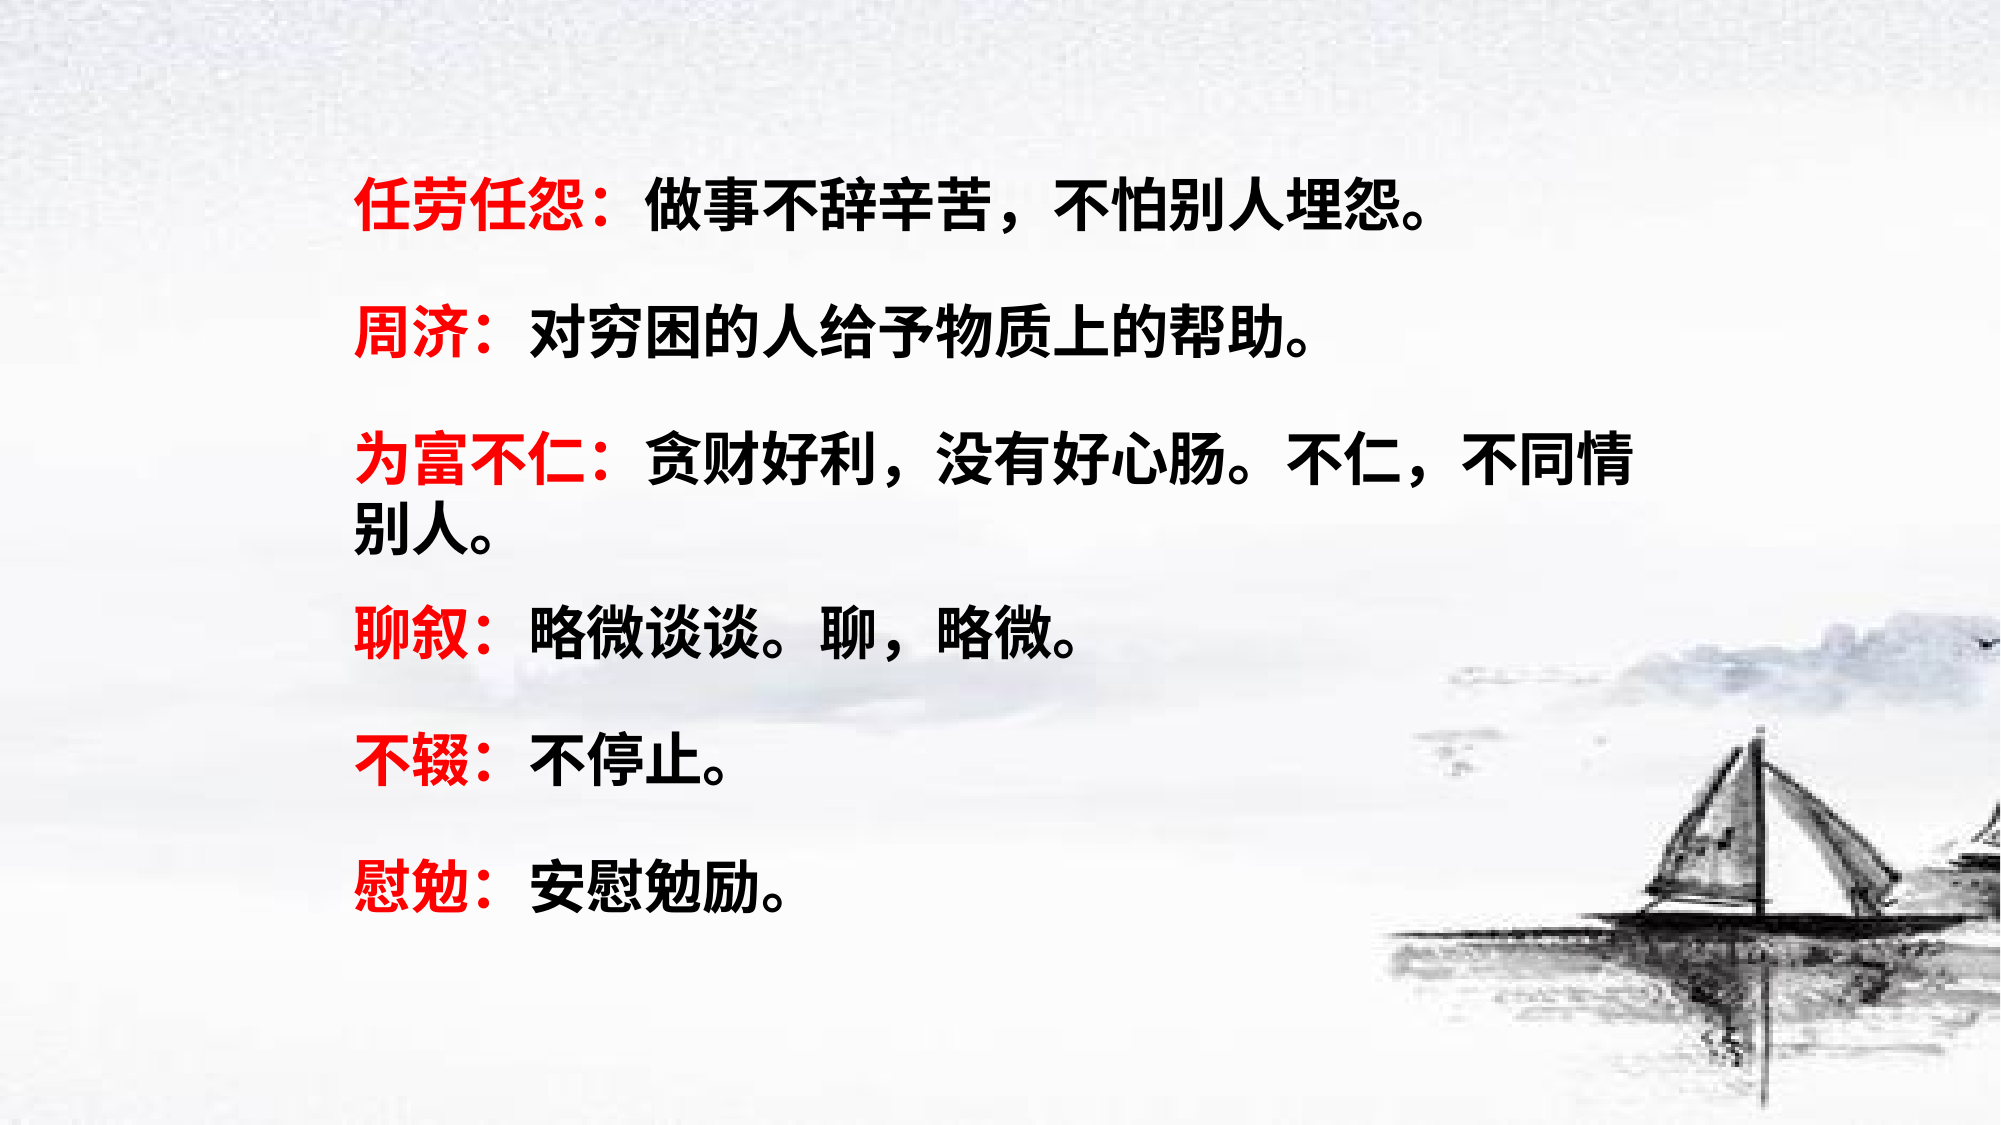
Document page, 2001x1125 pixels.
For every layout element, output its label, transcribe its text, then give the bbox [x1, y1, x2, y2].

picture [0, 0, 2001, 1125]
text_box 聊叙：略微谈谈。聊，略微。 [338, 588, 1603, 674]
text_box 周济：对穷困的人给予物质上的帮助。 [338, 287, 1603, 373]
text_box 慰勉：安慰勉励。 [338, 842, 1603, 928]
text_box 任劳任怨：做事不辞辛苦，不怕别人埋怨。 [338, 160, 1603, 246]
text_box 为富不仁：贪财好利，没有好心肠。不仁，不同情别人。 [338, 414, 1677, 570]
text_box 不辍：不停止。 [338, 715, 1603, 801]
